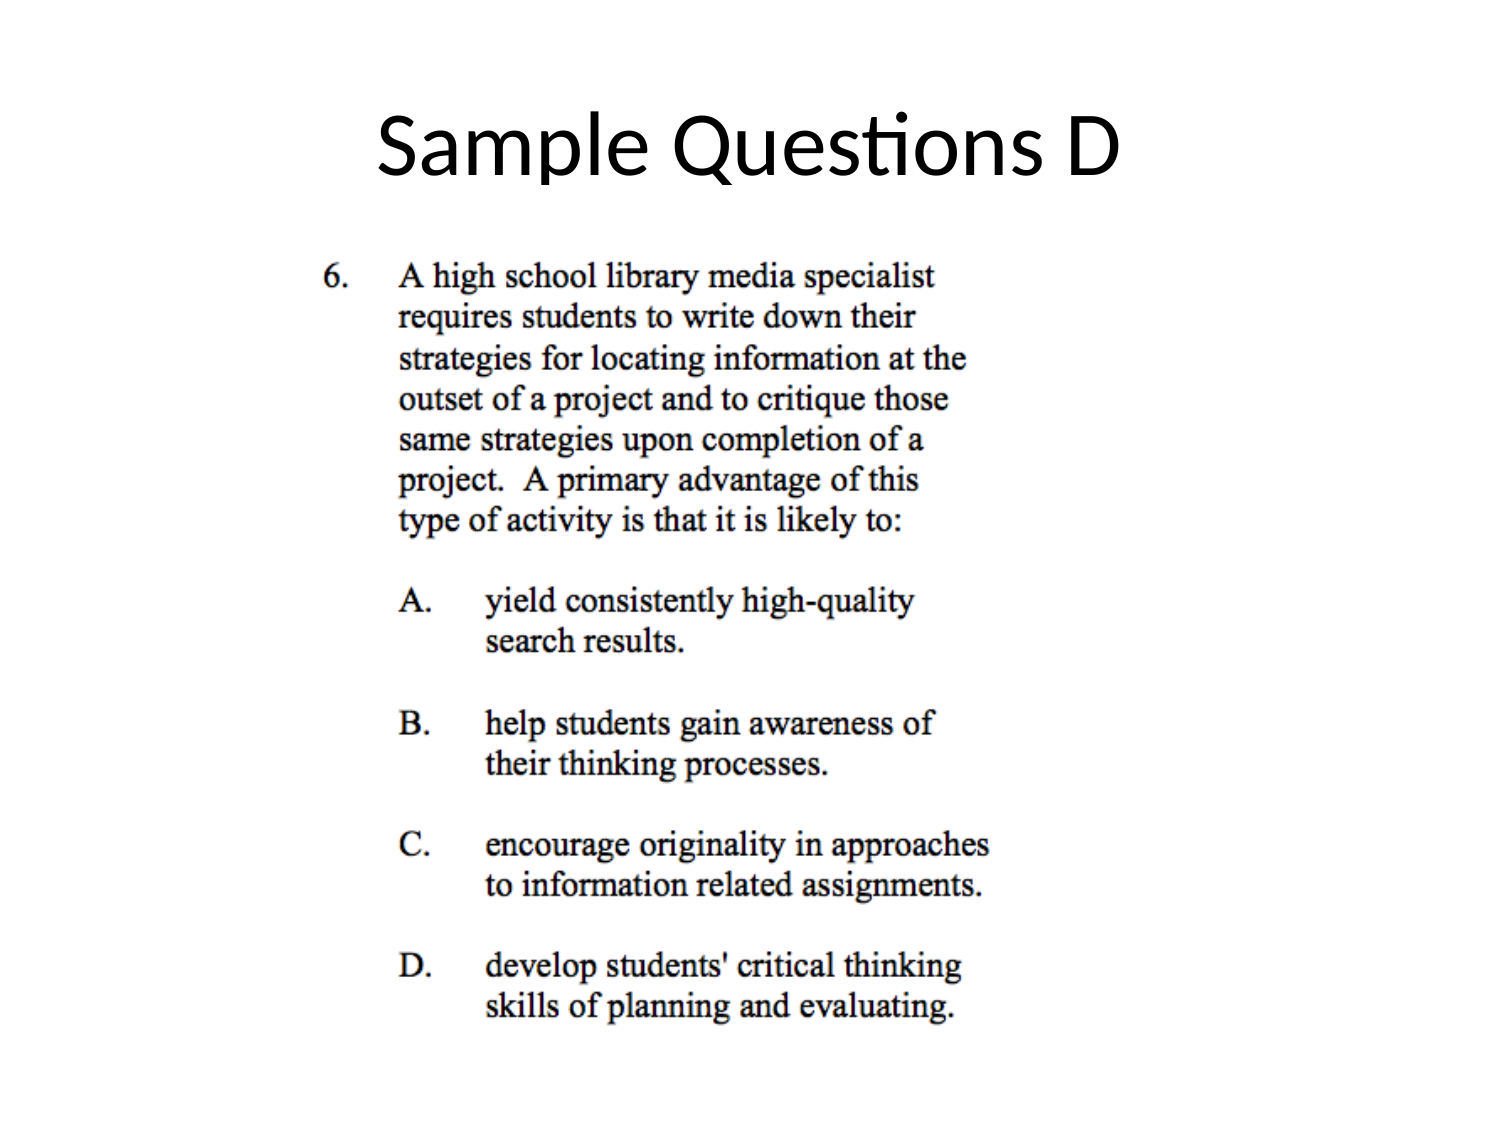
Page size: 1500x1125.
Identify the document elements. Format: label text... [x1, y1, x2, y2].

title Sample Questions D [75, 45, 1425, 233]
picture [266, 185, 1217, 1125]
